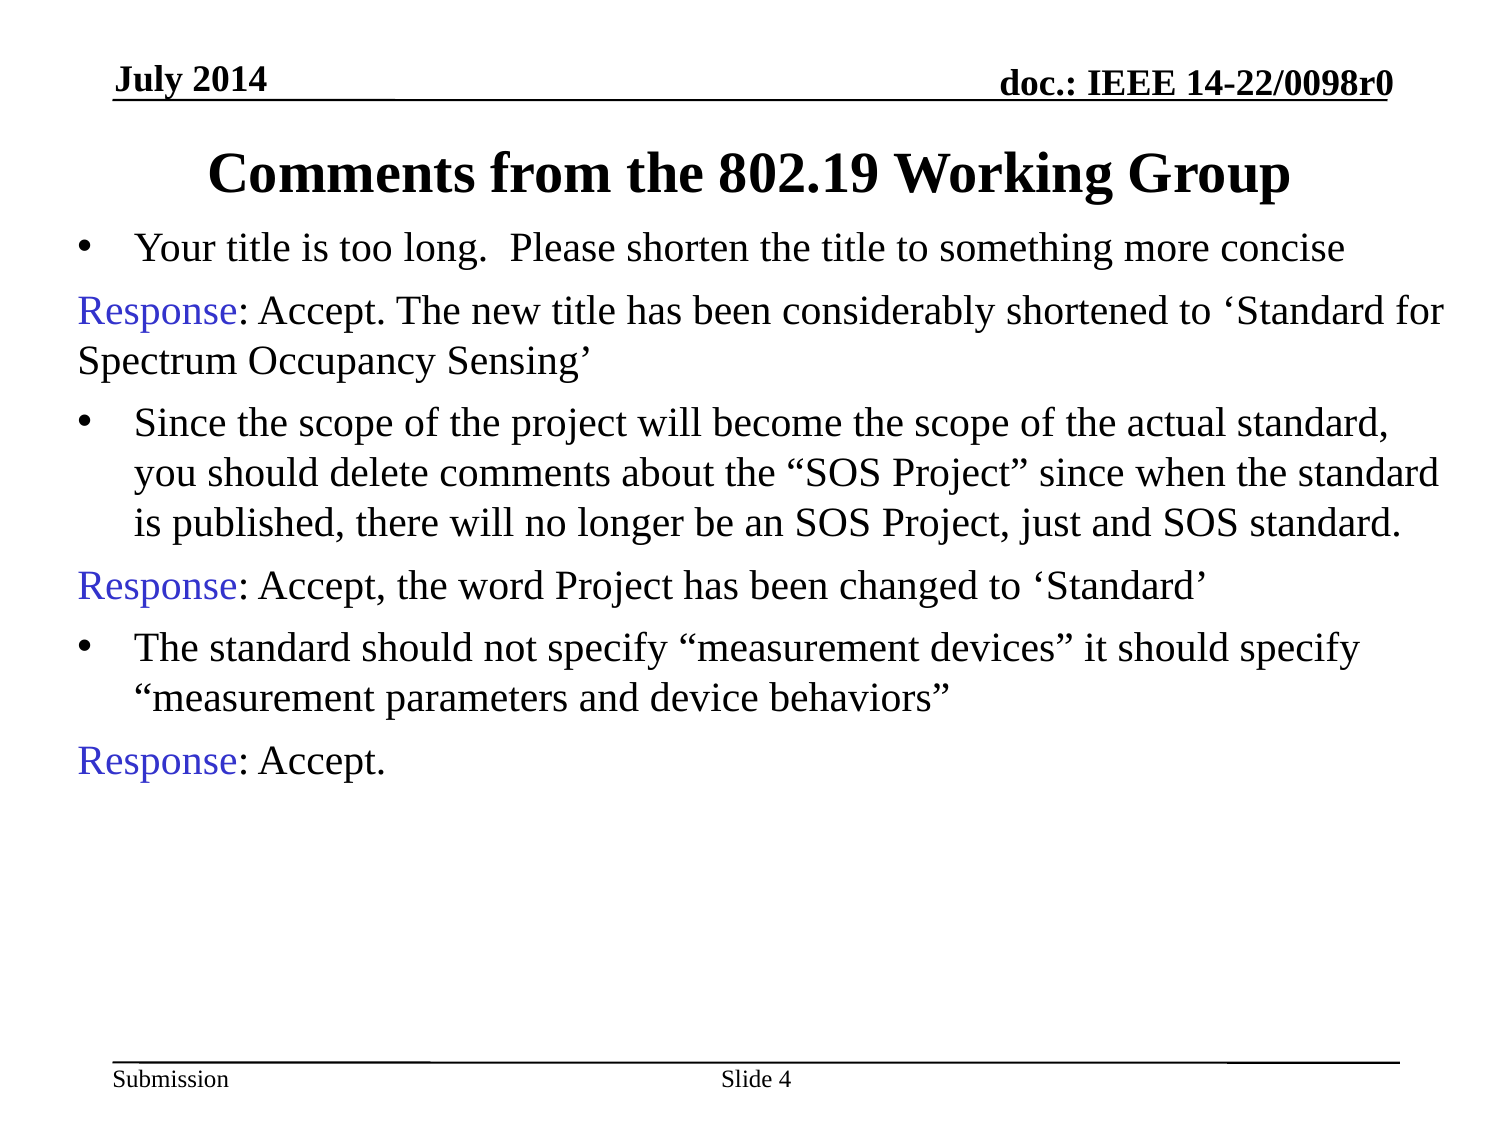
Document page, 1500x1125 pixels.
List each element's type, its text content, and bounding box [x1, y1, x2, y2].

slide_number Slide 4 [712, 1061, 800, 1123]
title Comments from the 802.19 Working Group [112, 112, 1388, 212]
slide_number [114, 54, 423, 100]
list Your title is too long. Please shorten the title to something more concise Response: Accept. The new title has been considerably shortened to ‘Standard for Spectrum Occupancy Sensing’ Since the scope of the project will become the scope of the actual standard, you should delete comments about the “SOS Project” since when the standard is published, there will no longer be an SOS Project, just and SOS standard. Response: Accept, the word Project has been changed to ‘Standard’ The standard should not specify “measurement devices” it should specify “measurement parameters and device behaviors” Response: Accept. [62, 212, 1463, 951]
